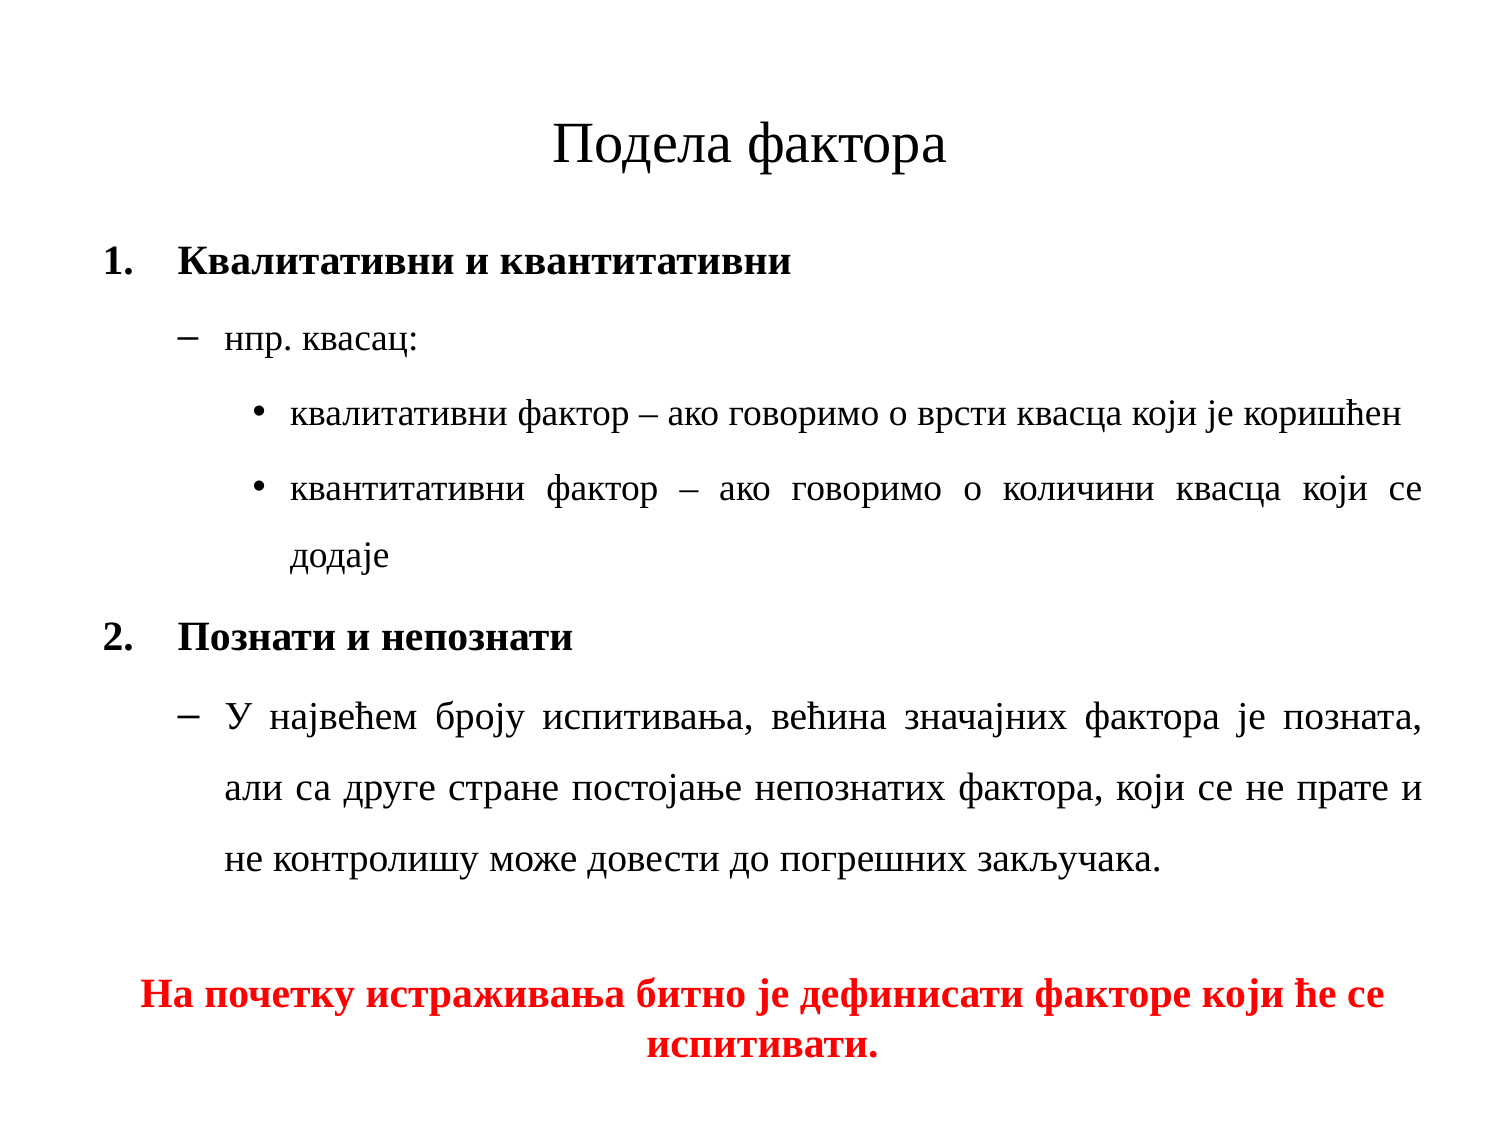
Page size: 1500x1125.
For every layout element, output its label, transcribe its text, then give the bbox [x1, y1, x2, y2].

title Подела фактора [75, 45, 1425, 233]
text_box На почетку истраживања битно је дефинисати факторе који ће се испитивати. [124, 958, 1400, 1074]
list Квалитативни и квантитативни нпр. квасац: квалитативни фактор – ако говоримо о врсти квасца који је коришћен квантитативни фактор – ако говоримо о количини квасца који се додаје Познати и непознати У највећем броју испитивања, већина значајних фактора је позната, али са друге стране постојање непознатих фактора, који се не прате и не контролишу може довести до погрешних закључaкa. [87, 200, 1438, 943]
